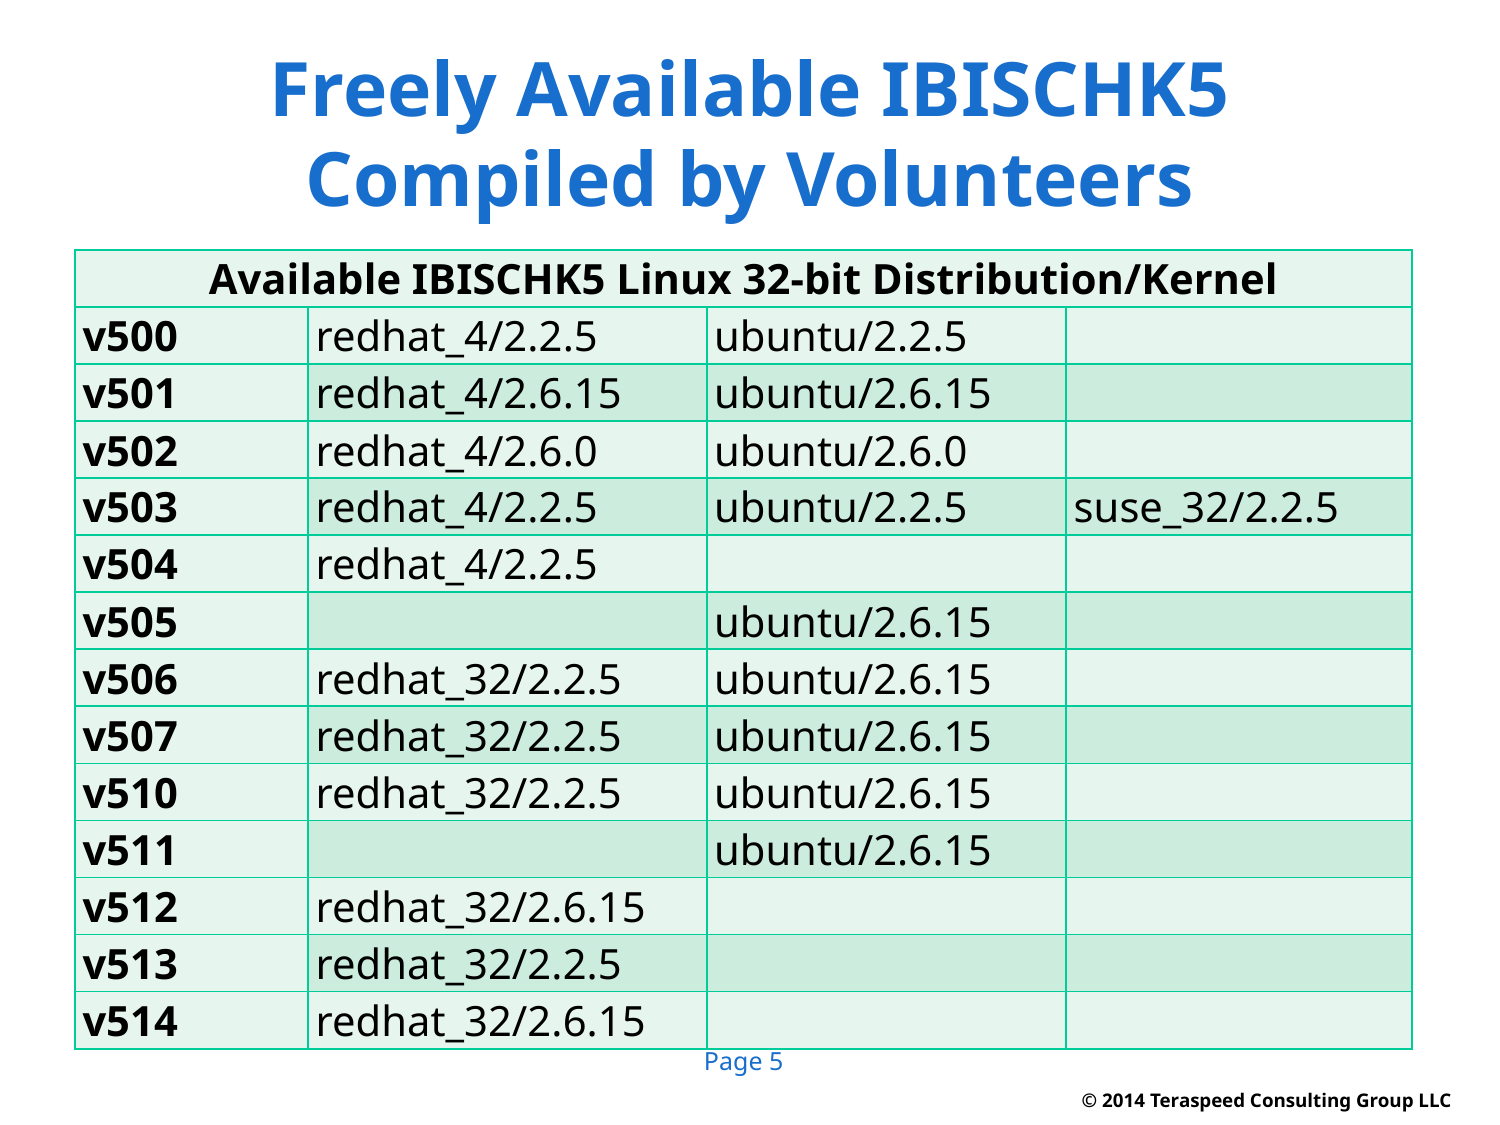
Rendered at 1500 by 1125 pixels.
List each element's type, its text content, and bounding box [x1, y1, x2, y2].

table_cell [1067, 365, 1411, 420]
table_cell [1067, 422, 1411, 477]
table_cell ubuntu/2.6.15 [708, 650, 1065, 705]
table_cell v500 [76, 308, 307, 363]
table_cell ubuntu/2.6.15 [708, 821, 1065, 877]
table_cell v505 [76, 593, 307, 648]
table_cell v502 [76, 422, 307, 477]
table_cell v501 [76, 365, 307, 420]
table_cell ubuntu/2.6.15 [708, 764, 1065, 820]
table_cell v503 [76, 479, 307, 534]
table_cell [309, 593, 706, 648]
table_cell redhat_32/2.2.5 [309, 650, 706, 705]
table_cell v512 [76, 878, 307, 934]
table_cell v513 [76, 935, 307, 991]
table_cell redhat_4/2.2.5 [309, 479, 706, 534]
table_cell [708, 878, 1065, 934]
table_cell [1067, 821, 1411, 877]
table_cell redhat_32/2.2.5 [309, 707, 706, 763]
table_cell v506 [76, 650, 307, 705]
table_cell [1067, 992, 1411, 1048]
table_cell [1067, 650, 1411, 705]
table_cell [1067, 308, 1411, 363]
table_cell redhat_32/2.2.5 [309, 935, 706, 991]
table_cell [1067, 536, 1411, 591]
table_cell ubuntu/2.6.15 [708, 593, 1065, 648]
table_cell v510 [76, 764, 307, 820]
table_cell redhat_4/2.6.0 [309, 422, 706, 477]
table_cell [1067, 593, 1411, 648]
table_cell redhat_4/2.2.5 [309, 308, 706, 363]
table_cell v507 [76, 707, 307, 763]
table_cell redhat_32/2.6.15 [309, 878, 706, 934]
table_cell suse_32/2.2.5 [1067, 479, 1411, 534]
table_cell v511 [76, 821, 307, 877]
table_cell ubuntu/2.6.0 [708, 422, 1065, 477]
table_cell [309, 821, 706, 877]
table_cell v514 [76, 992, 307, 1048]
table_cell ubuntu/2.2.5 [708, 308, 1065, 363]
table_cell ubuntu/2.2.5 [708, 479, 1065, 534]
table_cell ubuntu/2.6.15 [708, 707, 1065, 763]
table_cell v504 [76, 536, 307, 591]
table_header Available IBISCHK5 Linux 32-bit Distribution/Kernel [76, 251, 1411, 306]
table_cell ubuntu/2.6.15 [708, 365, 1065, 420]
table_cell [708, 536, 1065, 591]
table_cell redhat_4/2.2.5 [309, 536, 706, 591]
table_cell [1067, 764, 1411, 820]
table_cell [1067, 878, 1411, 934]
title Freely Available IBISCHK5 Compiled by Volunteers [112, 37, 1388, 226]
table_cell redhat_32/2.2.5 [309, 764, 706, 820]
table_cell [1067, 707, 1411, 763]
table_cell [708, 992, 1065, 1048]
table_cell [1067, 935, 1411, 991]
table_cell [708, 935, 1065, 991]
table_cell redhat_32/2.6.15 [309, 992, 706, 1048]
table_cell redhat_4/2.6.15 [309, 365, 706, 420]
